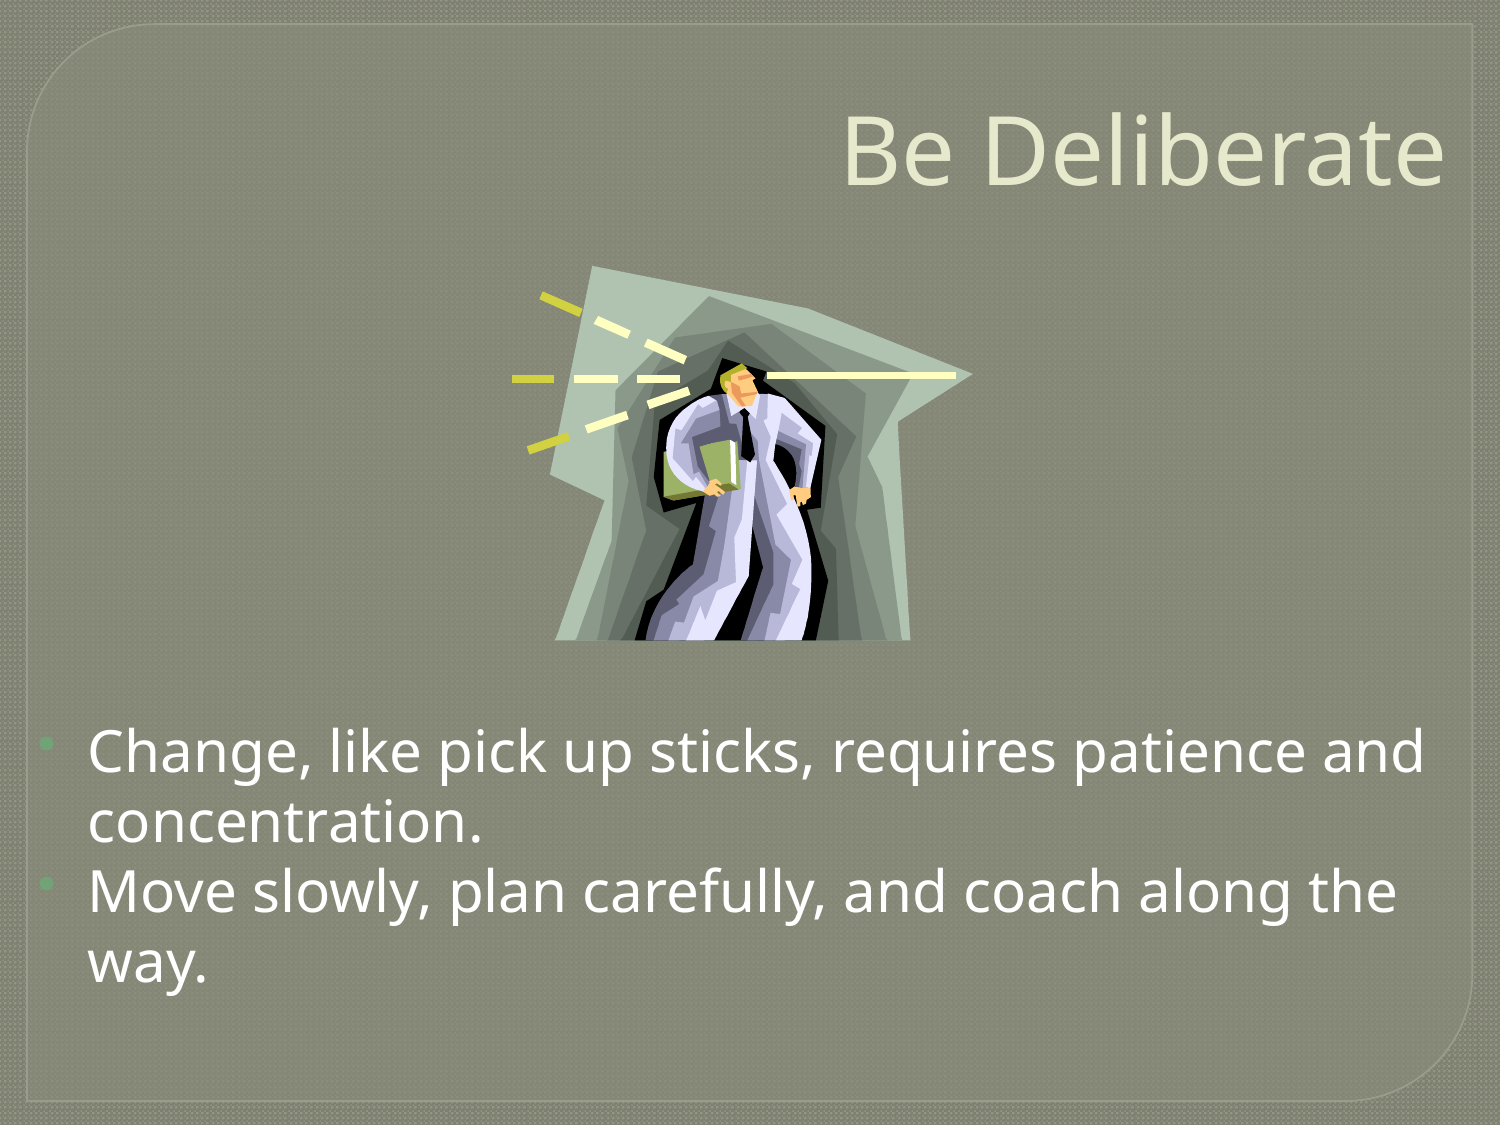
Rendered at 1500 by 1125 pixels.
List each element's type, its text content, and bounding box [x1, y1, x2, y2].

title Be Deliberate [24, 37, 1463, 213]
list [512, 262, 977, 644]
list Change, like pick up sticks, requires patience and concentration. Move slowly, plan carefully, and coach along the way. [24, 706, 1463, 1088]
